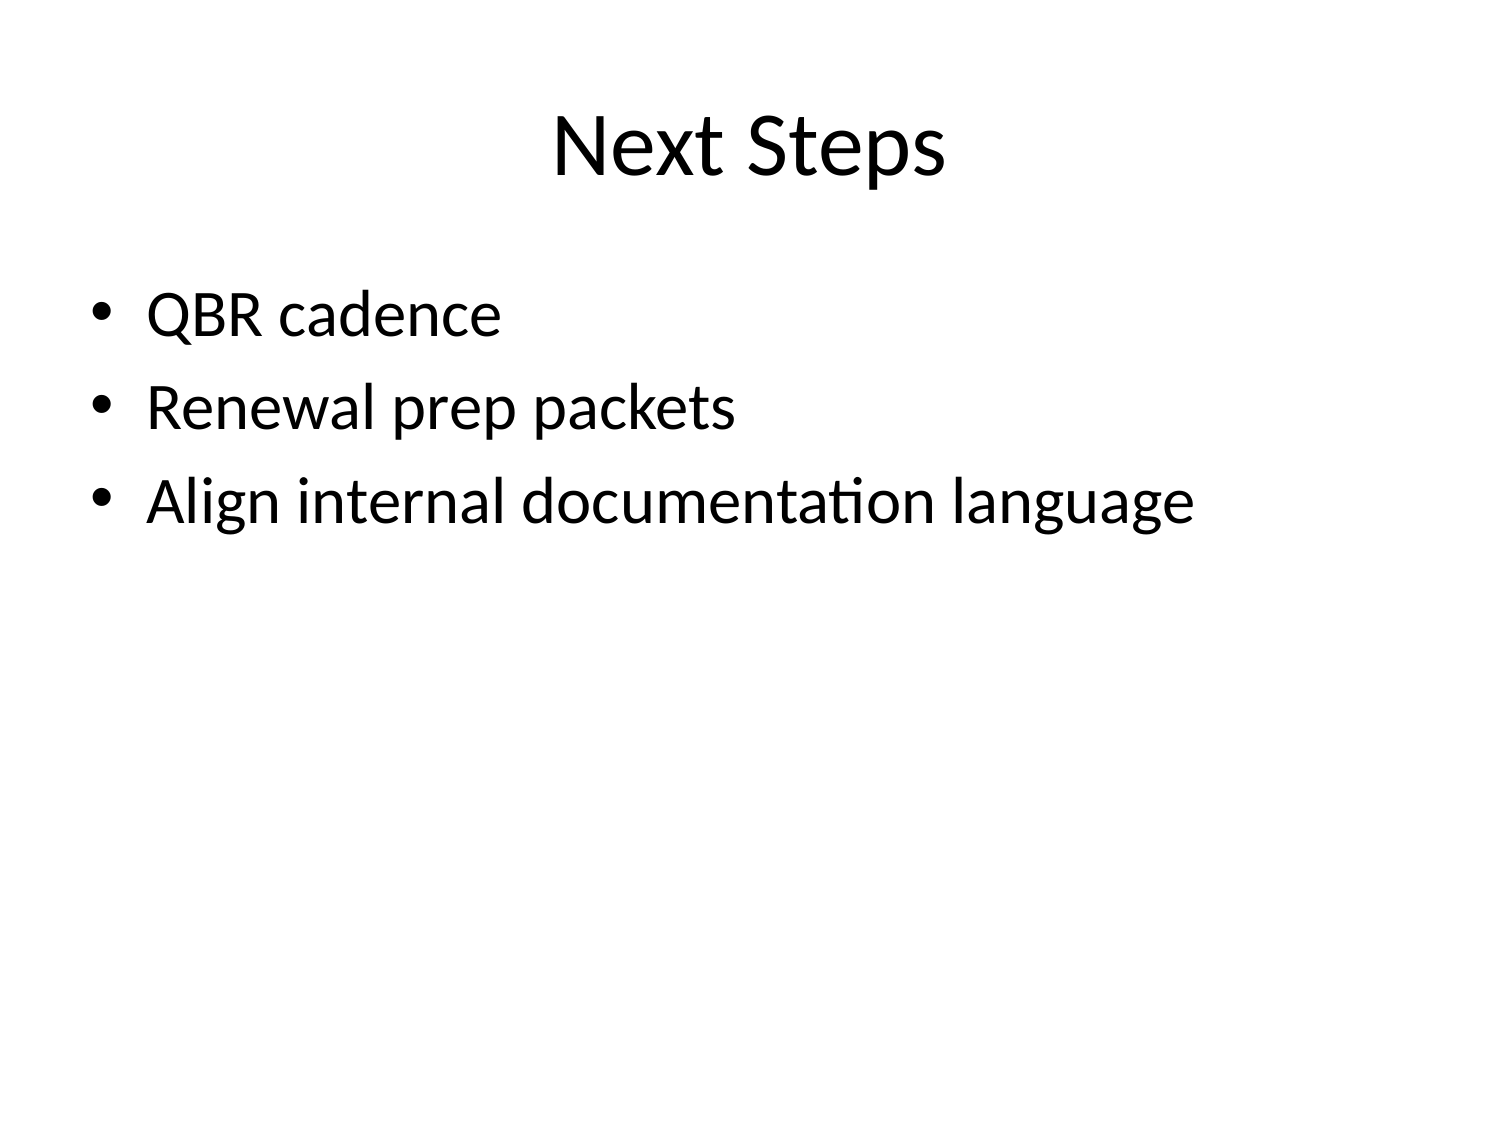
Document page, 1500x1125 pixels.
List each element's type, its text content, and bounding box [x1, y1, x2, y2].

list QBR cadence Renewal prep packets Align internal documentation language [75, 262, 1425, 1005]
title Next Steps [75, 45, 1425, 233]
